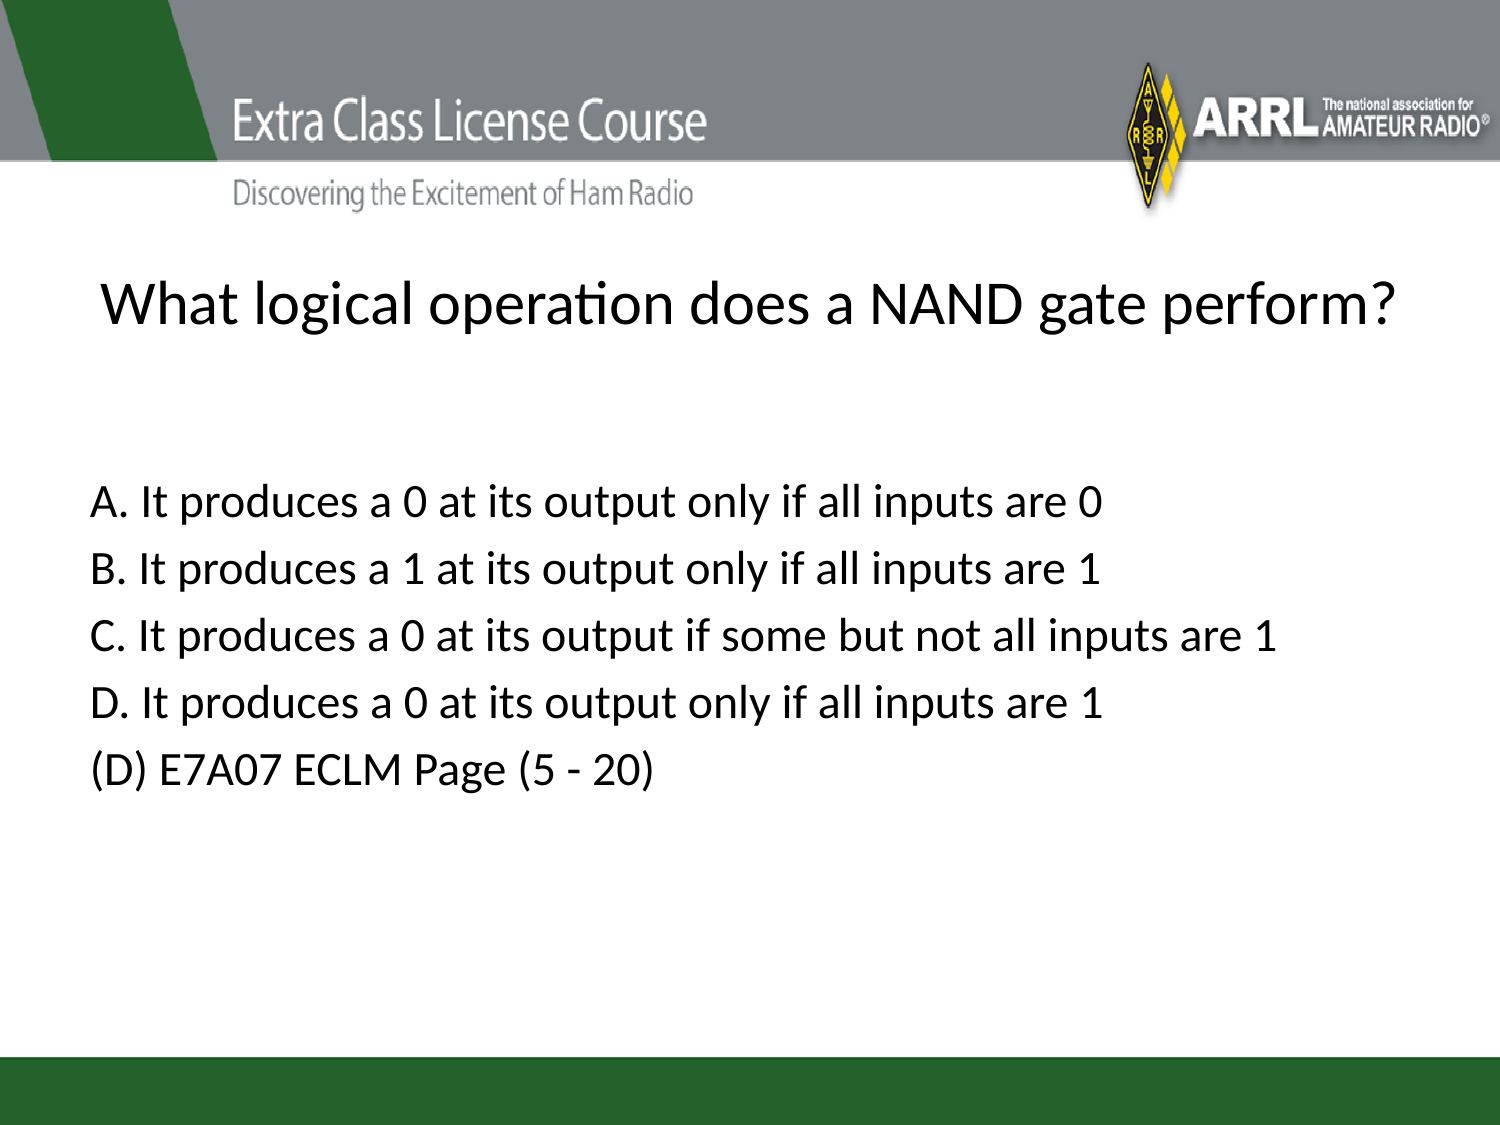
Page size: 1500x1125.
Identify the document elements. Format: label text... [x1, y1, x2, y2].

list A. It produces a 0 at its output only if all inputs are 0 B. It produces a 1 at its output only if all inputs are 1 C. It produces a 0 at its output if some but not all inputs are 1 D. It produces a 0 at its output only if all inputs are 1 (D) E7A07 ECLM Page (5 - 20) [75, 462, 1425, 980]
title What logical operation does a NAND gate perform? [75, 254, 1425, 435]
picture [0, 0, 1500, 1125]
